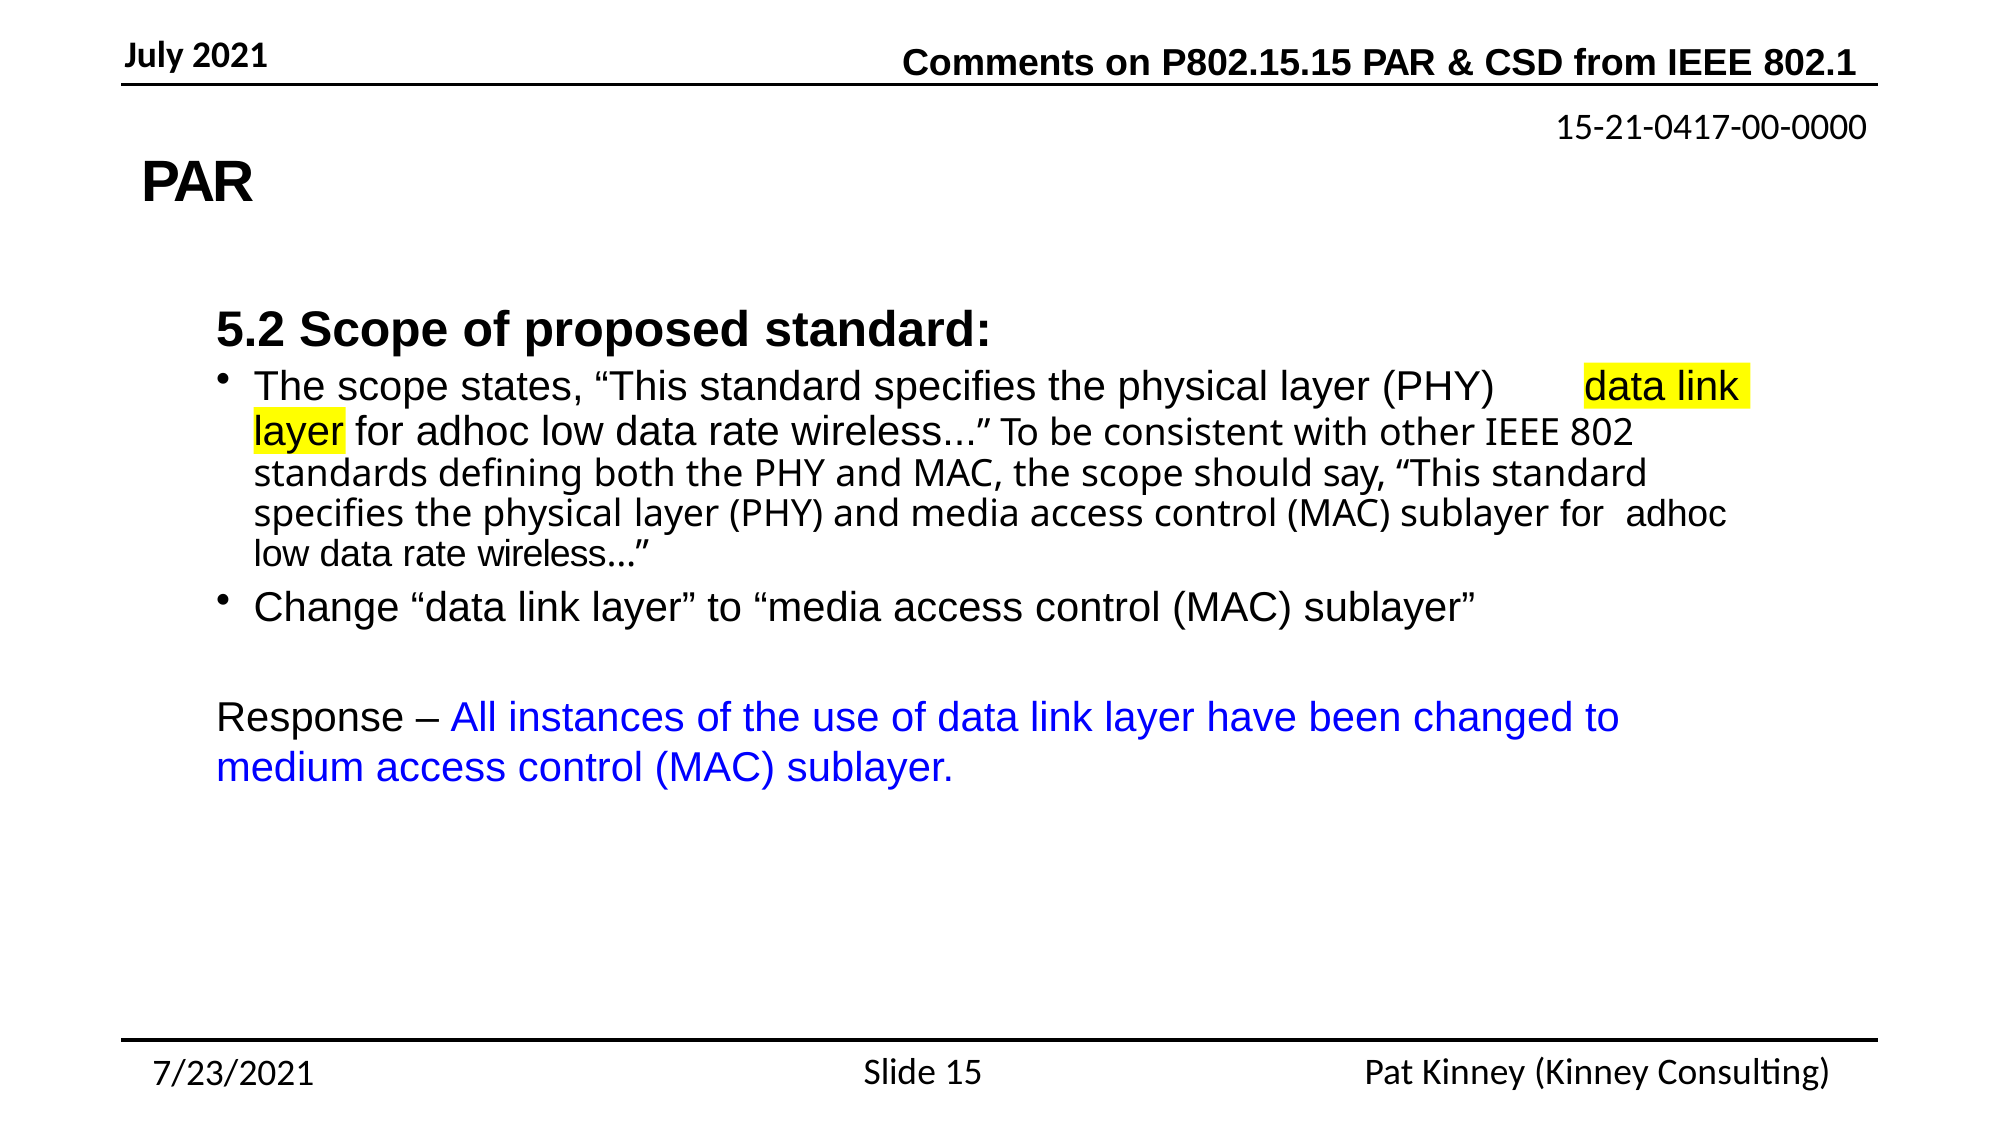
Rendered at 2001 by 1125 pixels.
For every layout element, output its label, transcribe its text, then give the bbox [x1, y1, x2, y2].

slide_number Slide 15 [861, 1054, 993, 1125]
text_box Comments on P802.15.15 PAR & CSD from IEEE 802.1 [900, 35, 1865, 83]
slide_number Pat Kinney (Kinney Consulting) [1362, 1054, 1865, 1125]
text_box The scope states, “This standard specifies the physical layer (PHY) and [213, 356, 1575, 447]
text_box layer [253, 407, 346, 447]
footer 7/23/2021 [150, 1055, 318, 1125]
text_box PAR 5.2 Scope of proposed standard: [138, 141, 996, 357]
text_box standards defining both the PHY and MAC, the scope should say, “This standard specifies the physical layer (PHY) and media access control (MAC) sublayer for adhoc low data rate wireless…” Change “data link layer” to “media access control (MAC) sublayer” Response – All instances of the use of data link layer have been changed to medium access control (MAC) sublayer. [213, 447, 1762, 901]
text_box July 2021 [122, 28, 271, 76]
text_box data link [1583, 362, 1751, 409]
text_box for adhoc low data rate wireless...” To be consistent with other IEEE 802 [353, 401, 1704, 447]
